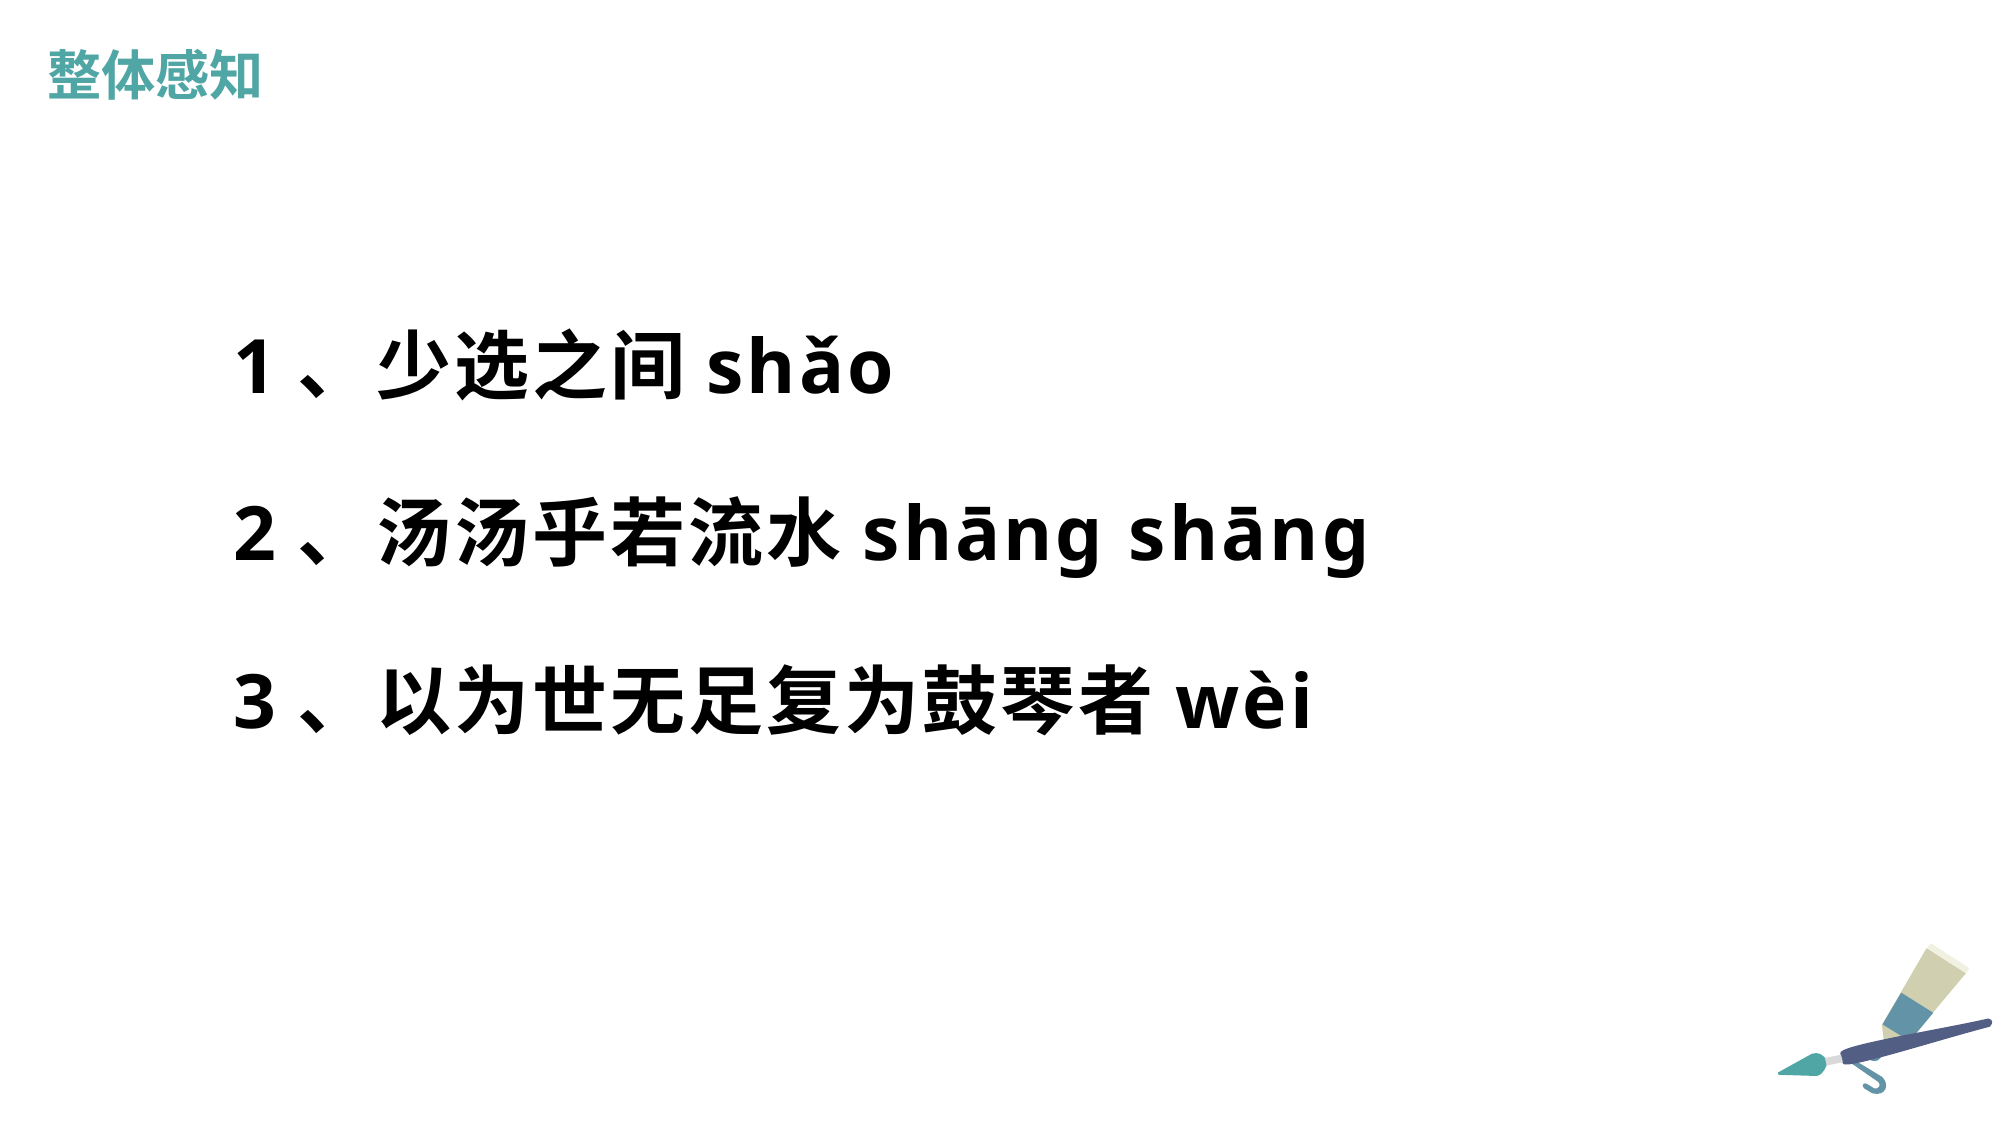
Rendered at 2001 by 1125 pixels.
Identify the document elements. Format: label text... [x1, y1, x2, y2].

text_box 整体感知 [32, 33, 347, 114]
list 1、少选之间shǎo 2、汤汤乎若流水shāng shāng 3、以为世无足复为鼓琴者wèi [218, 274, 1858, 751]
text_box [1811, 945, 1974, 1125]
